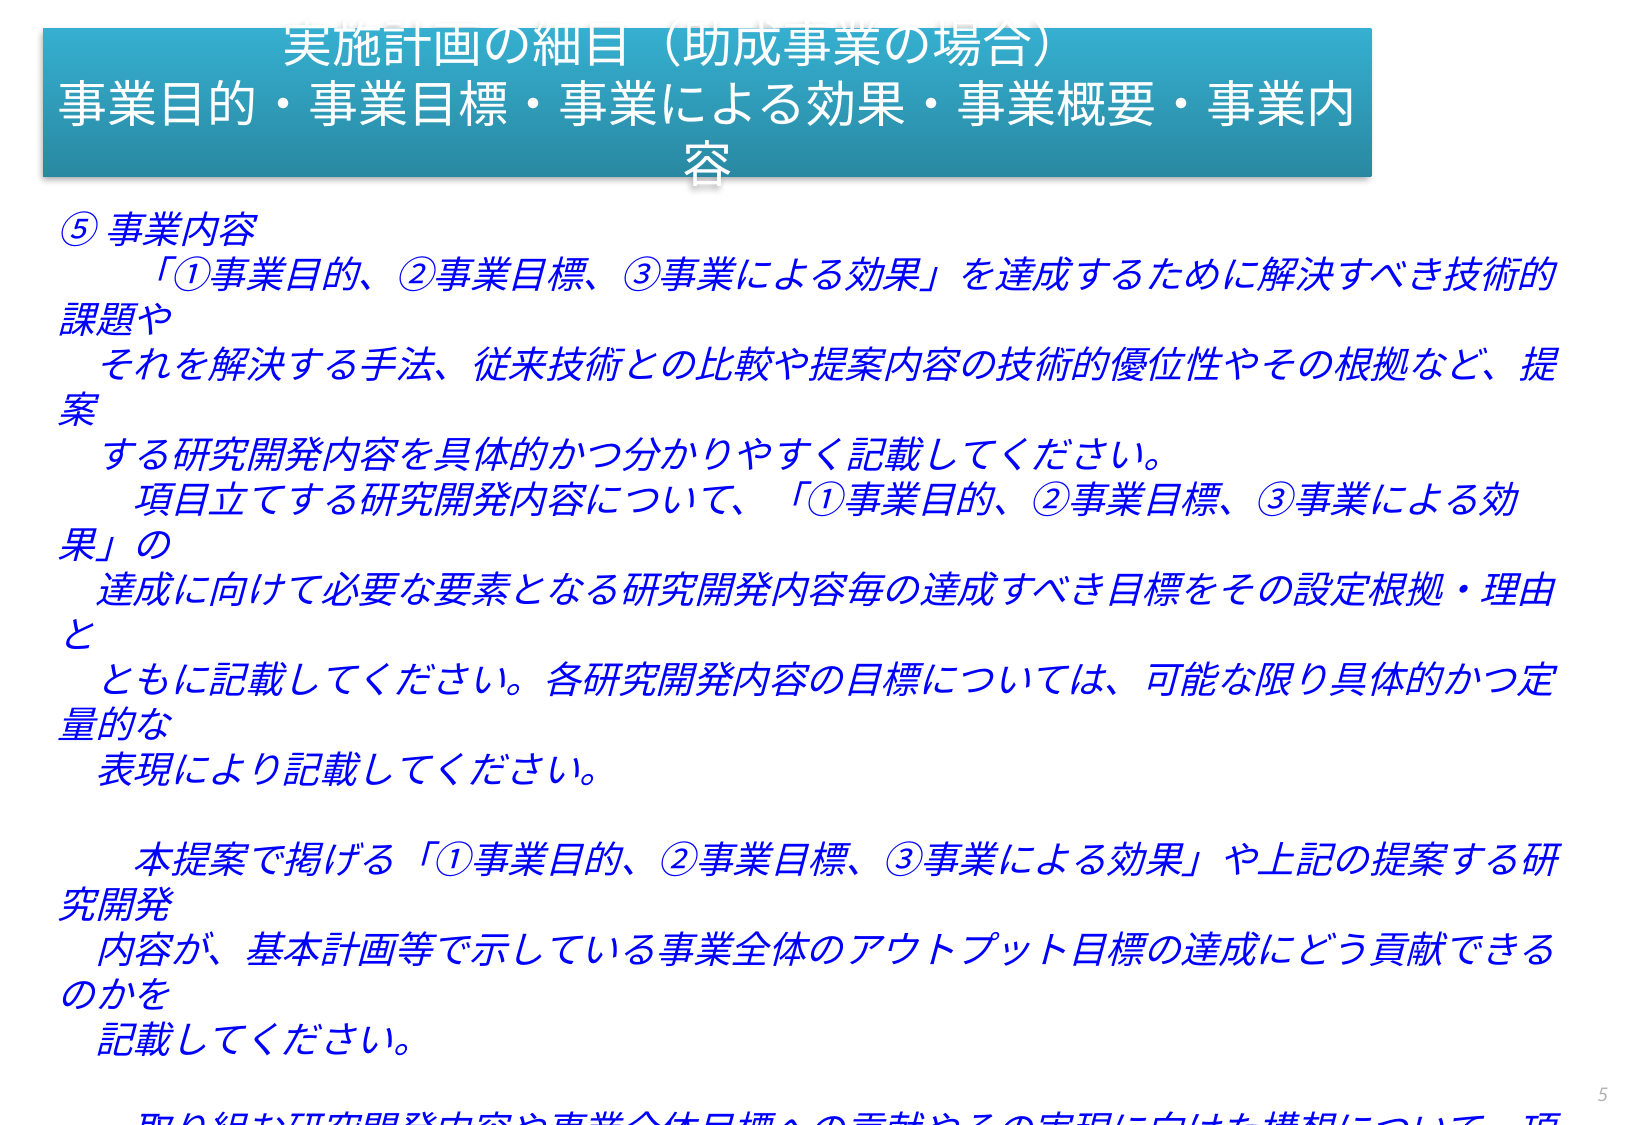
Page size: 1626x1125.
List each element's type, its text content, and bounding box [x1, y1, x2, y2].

text_box ⑤事業内容 「①事業目的、②事業目標、③事業による効果」を達成するために解決すべき技術的課題や それを解決する手法、従来技術との比較や提案内容の技術的優位性やその根拠など、提案 する研究開発内容を具体的かつ分かりやすく記載してください。 項目立てする研究開発内容について、「①事業目的、②事業目標、③事業による効果」の 達成に向けて必要な要素となる研究開発内容毎の達成すべき目標をその設定根拠・理由と ともに記載してください。各研究開発内容の目標については、可能な限り具体的かつ定量的な 表現により記載してください。 本提案で掲げる「①事業目的、②事業目標、③事業による効果」や上記の提案する研究開発 内容が、基本計画等で示している事業全体のアウトプット目標の達成にどう貢献できるのかを 記載してください。 取り組む研究開発内容や事業全体目標への貢献やその実現に向けた構想について、項目 立てを行い、項目毎に委託先・共同研究先も含めて実施主体を明記してください。 [42, 198, 1583, 1125]
slide_number 4 [1583, 1065, 1623, 1125]
title 実施計画の細目（助成事業の場合） 事業目的・事業目標・事業による効果・事業概要・事業内容 [43, 28, 1372, 177]
